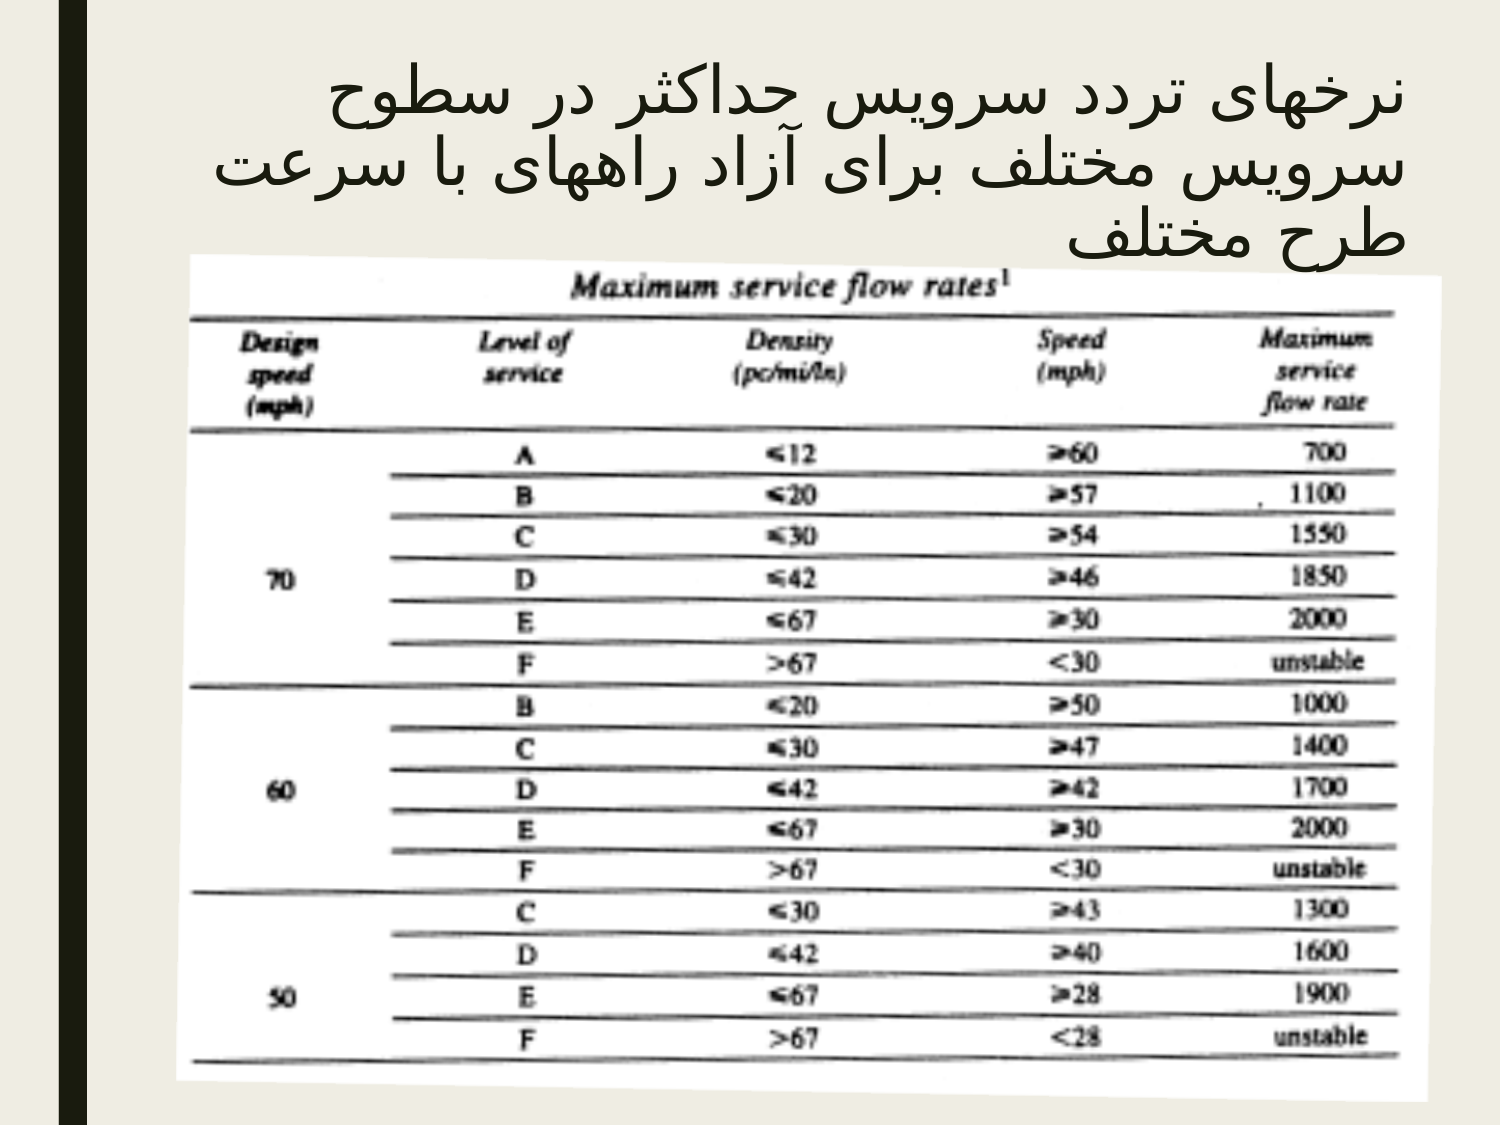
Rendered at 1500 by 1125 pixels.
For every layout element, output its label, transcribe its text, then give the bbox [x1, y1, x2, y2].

title نرخهای تردد سرویس حداکثر در سطوح سرویس مختلف برای آزاد راههای با سرعت طرح مختلف [100, 49, 1425, 237]
picture [177, 255, 1441, 1101]
